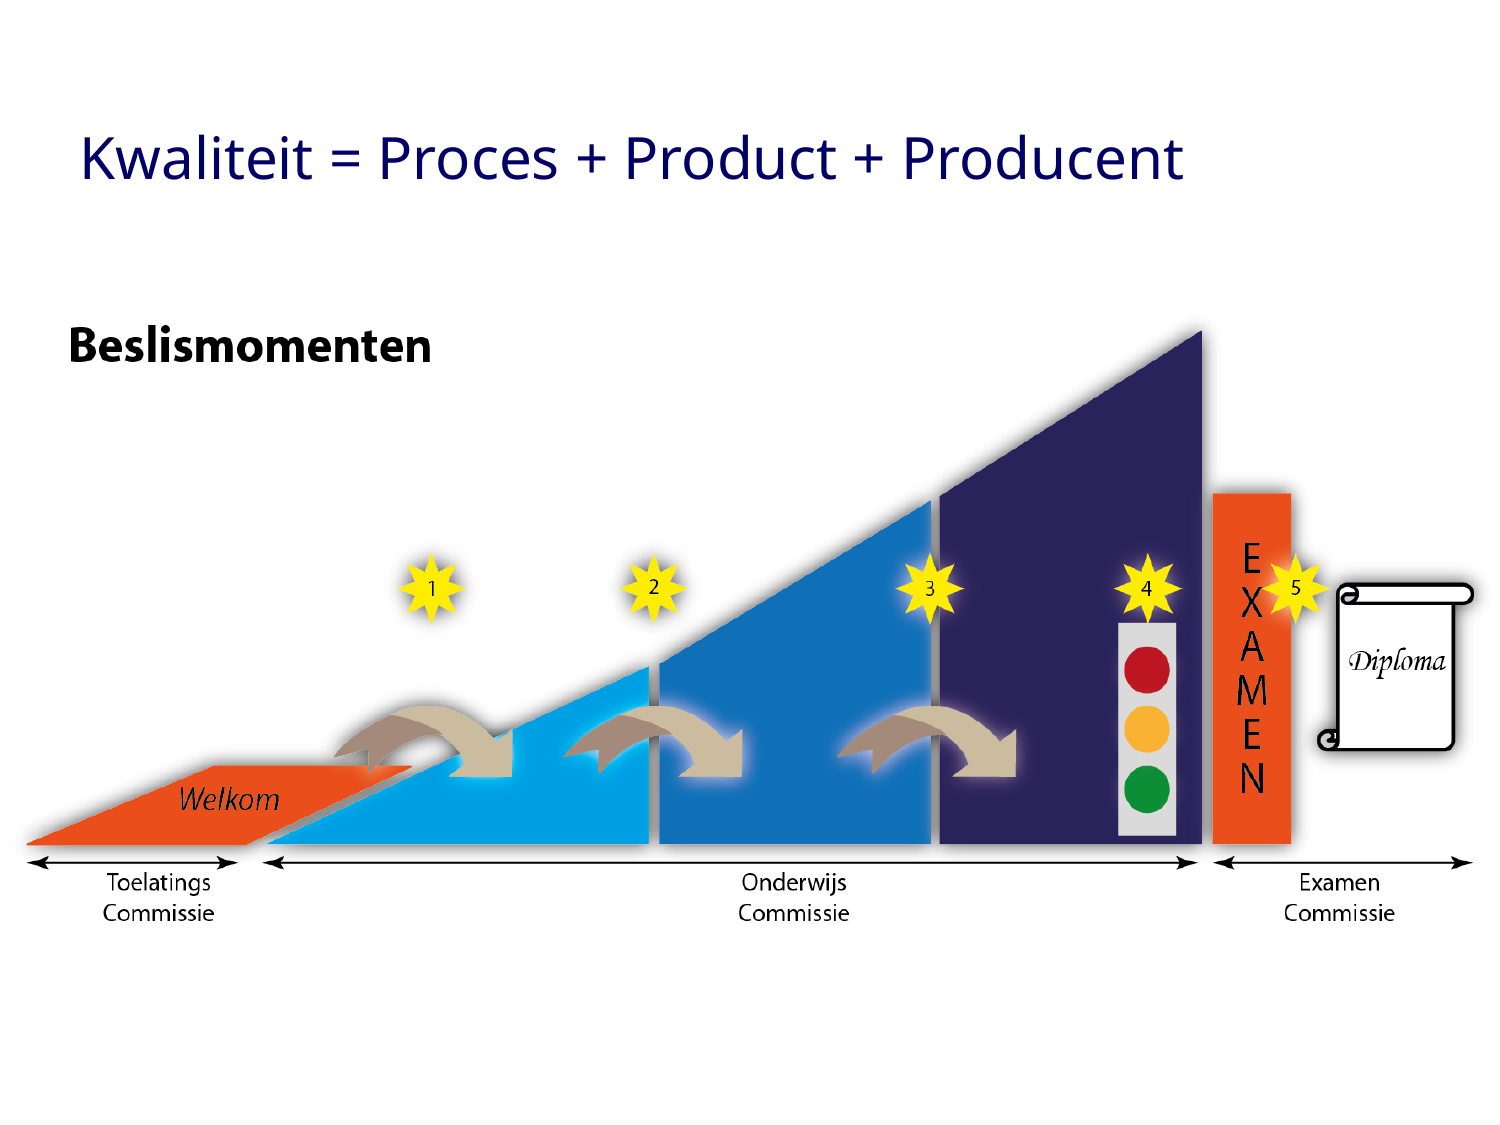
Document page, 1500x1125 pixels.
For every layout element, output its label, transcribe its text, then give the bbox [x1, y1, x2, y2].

picture [0, 302, 1500, 928]
text_box Kwaliteit = Proces + Product + Producent [64, 113, 1436, 199]
